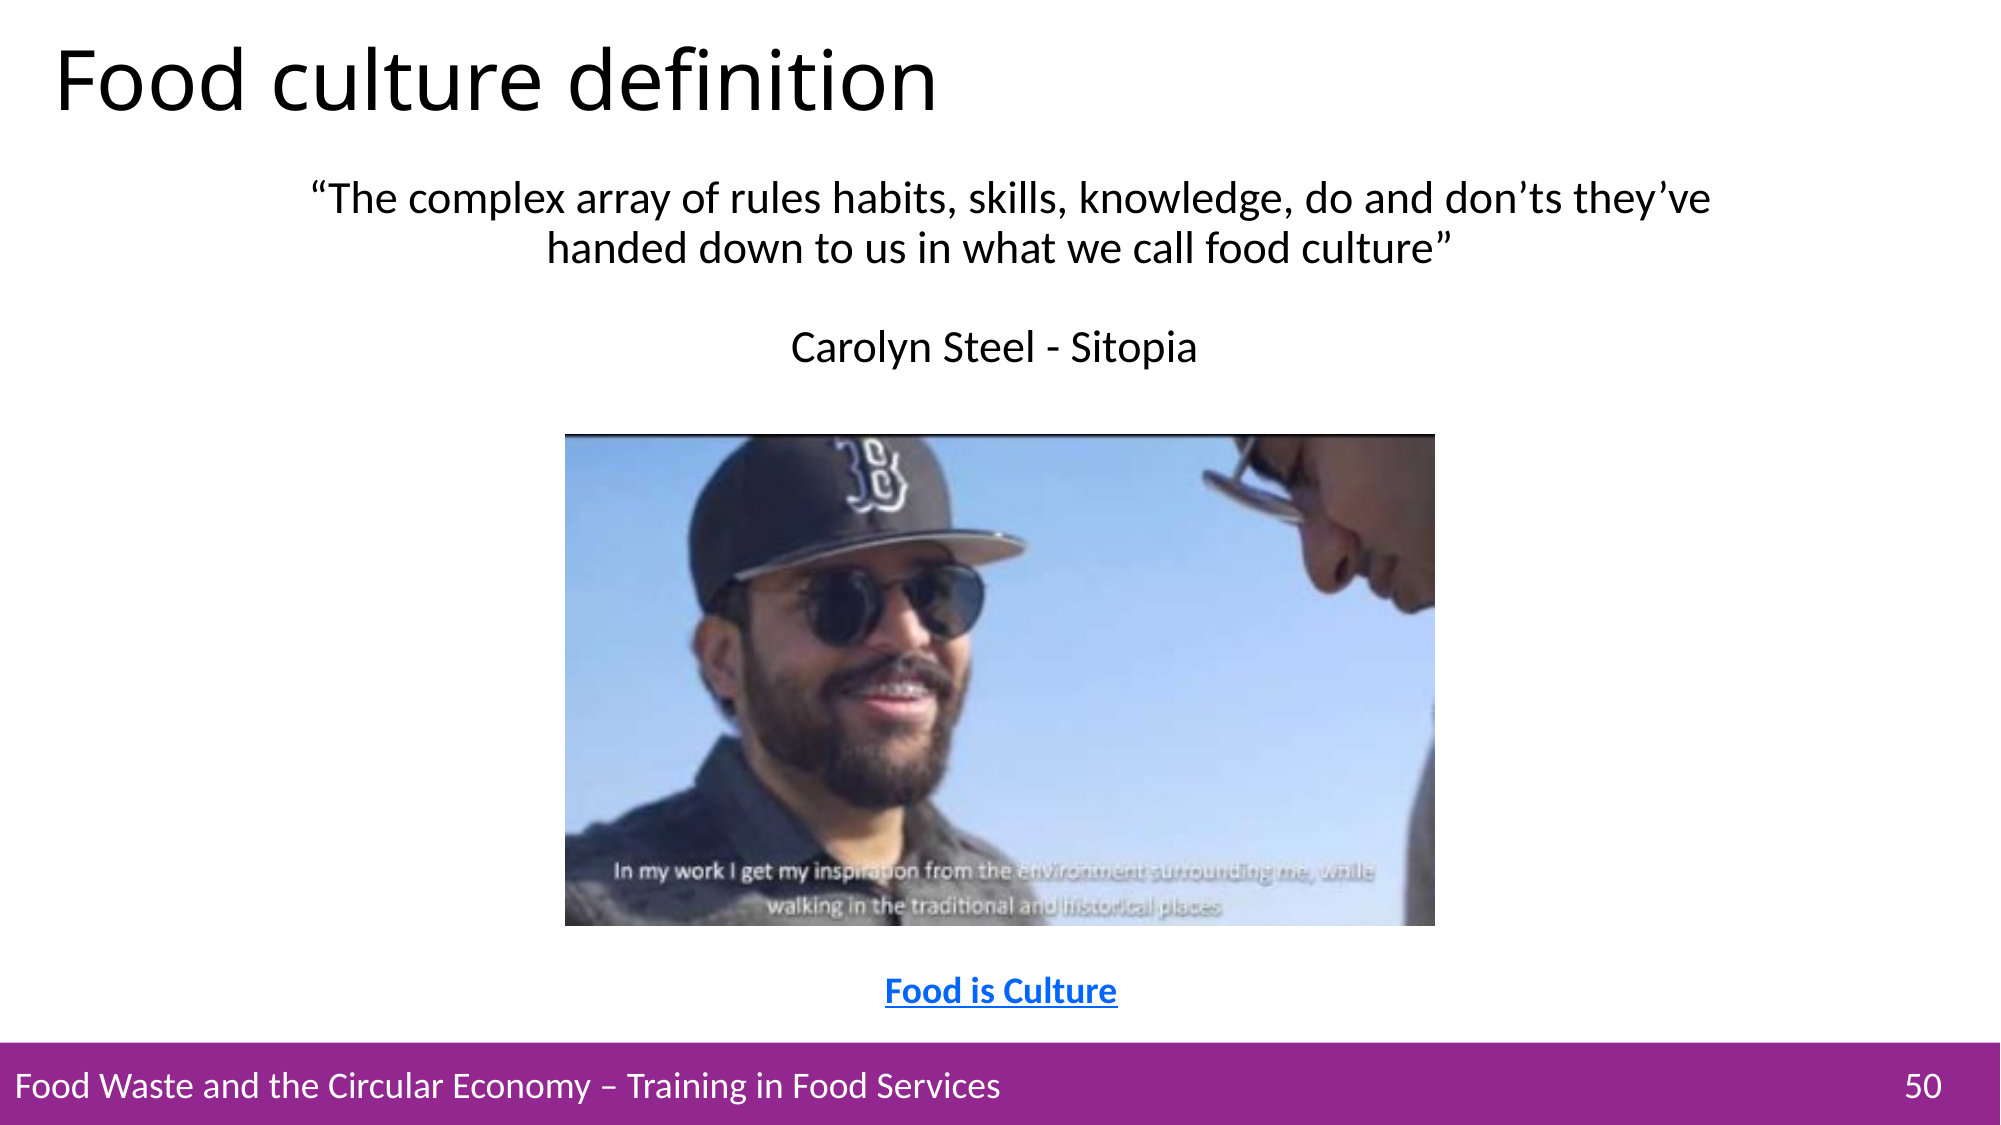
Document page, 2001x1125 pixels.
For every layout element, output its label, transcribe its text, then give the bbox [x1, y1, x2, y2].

text_box Food is Culture [870, 958, 1133, 1019]
text_box “The complex array of rules habits, skills, knowledge, do and don’ts they’ve handed down to us in what we call food culture” Carolyn Steel - Sitopia [217, 166, 1783, 382]
text_box Food culture definition [38, 0, 1604, 167]
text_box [564, 434, 1436, 927]
